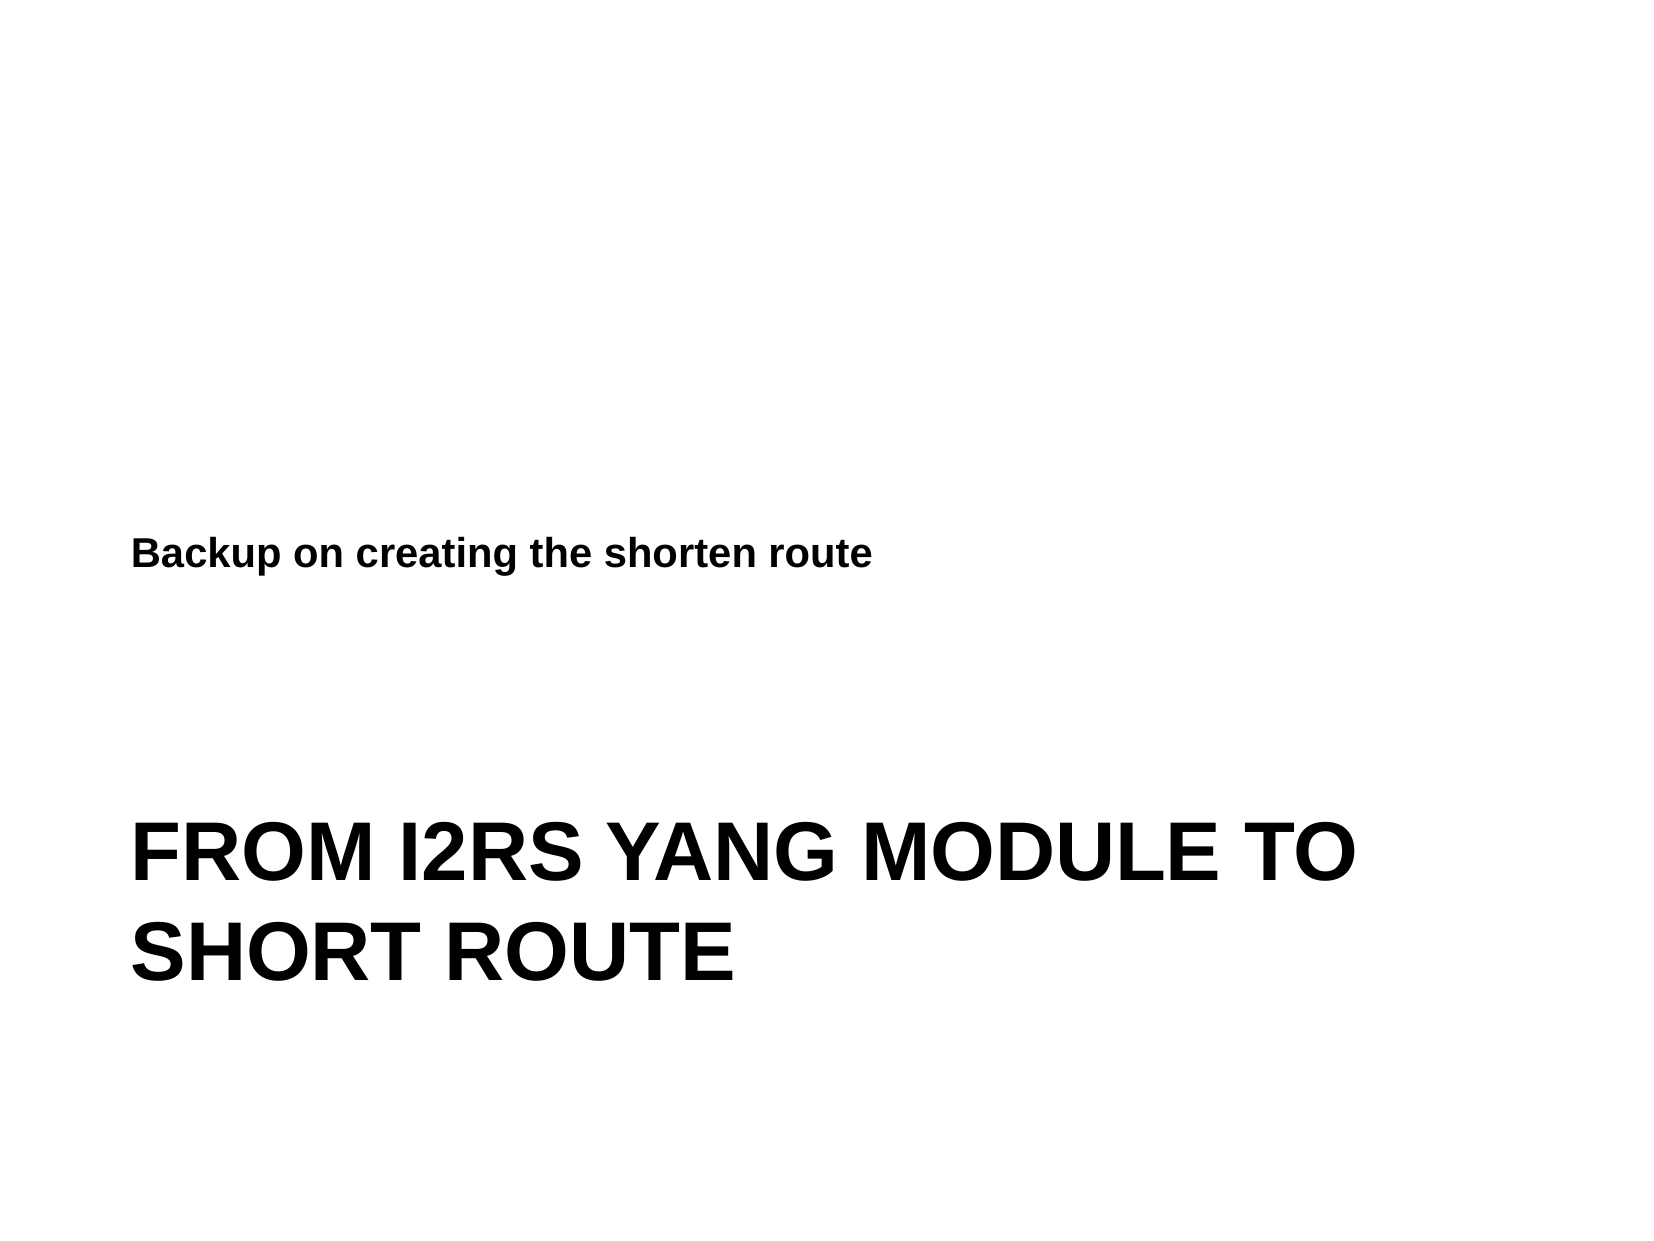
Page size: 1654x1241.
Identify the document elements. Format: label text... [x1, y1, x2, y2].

title From I2RS Yang module to short ROUTE [130, 797, 1537, 1044]
list Backup on creating the shorten route [130, 525, 1537, 797]
